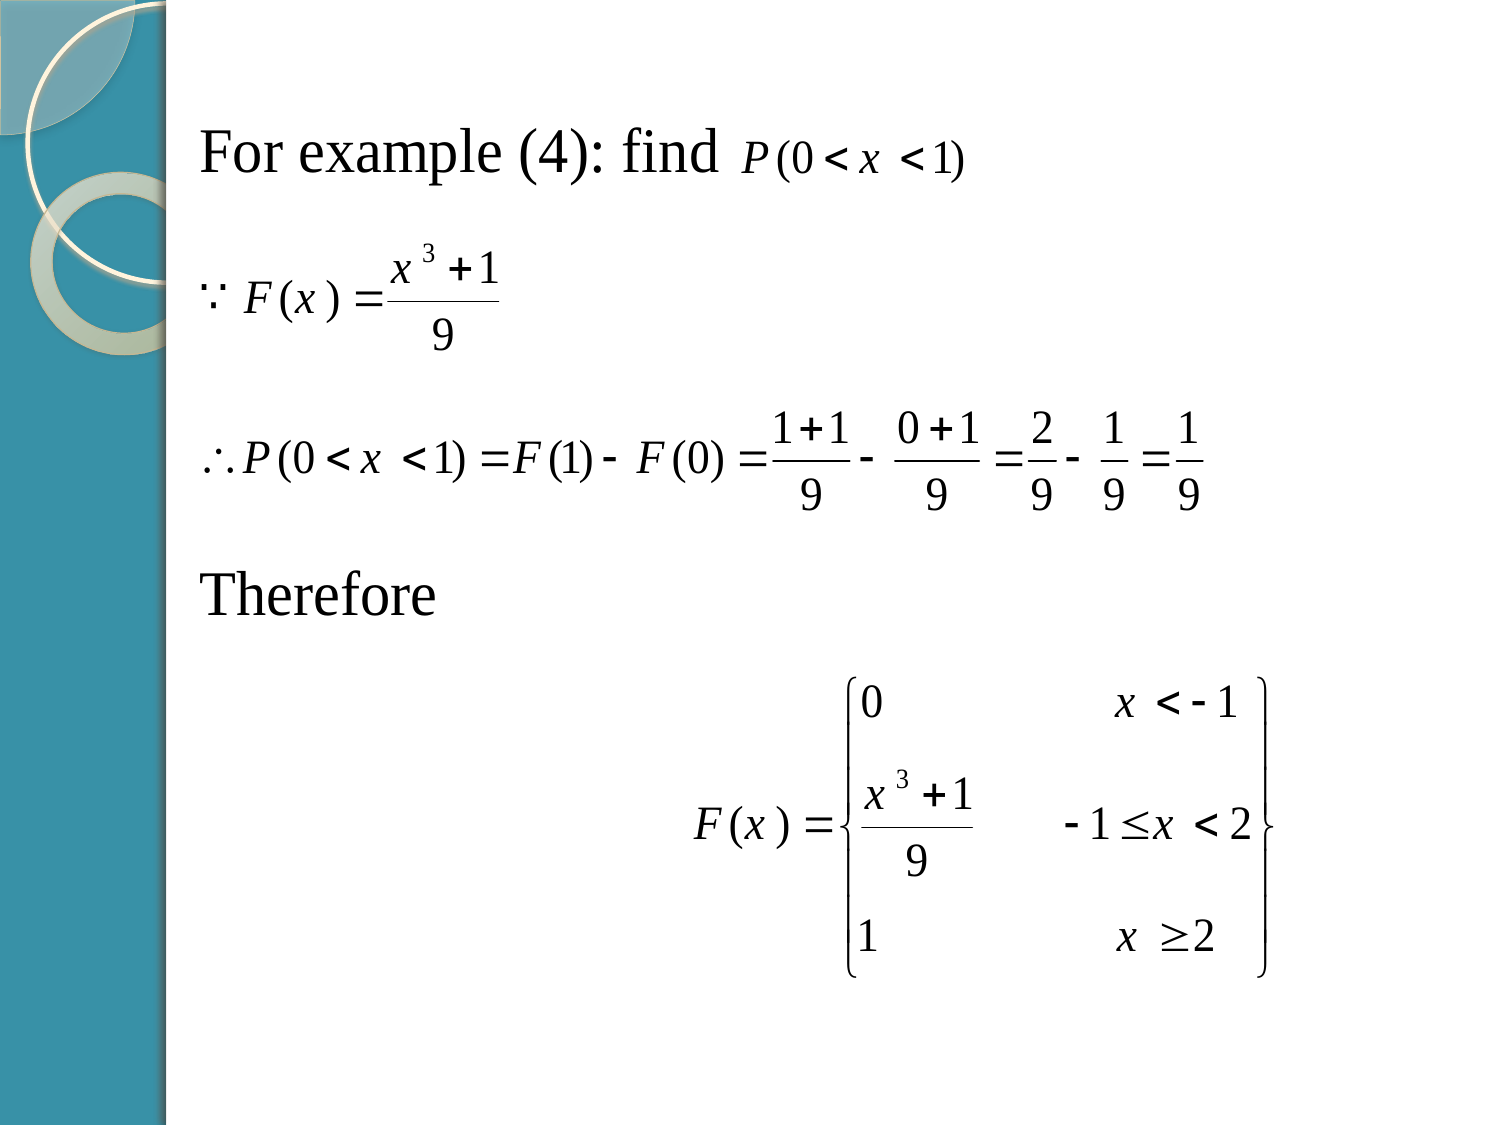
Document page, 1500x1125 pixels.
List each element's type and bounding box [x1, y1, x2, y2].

text_box [198, 113, 1500, 1023]
